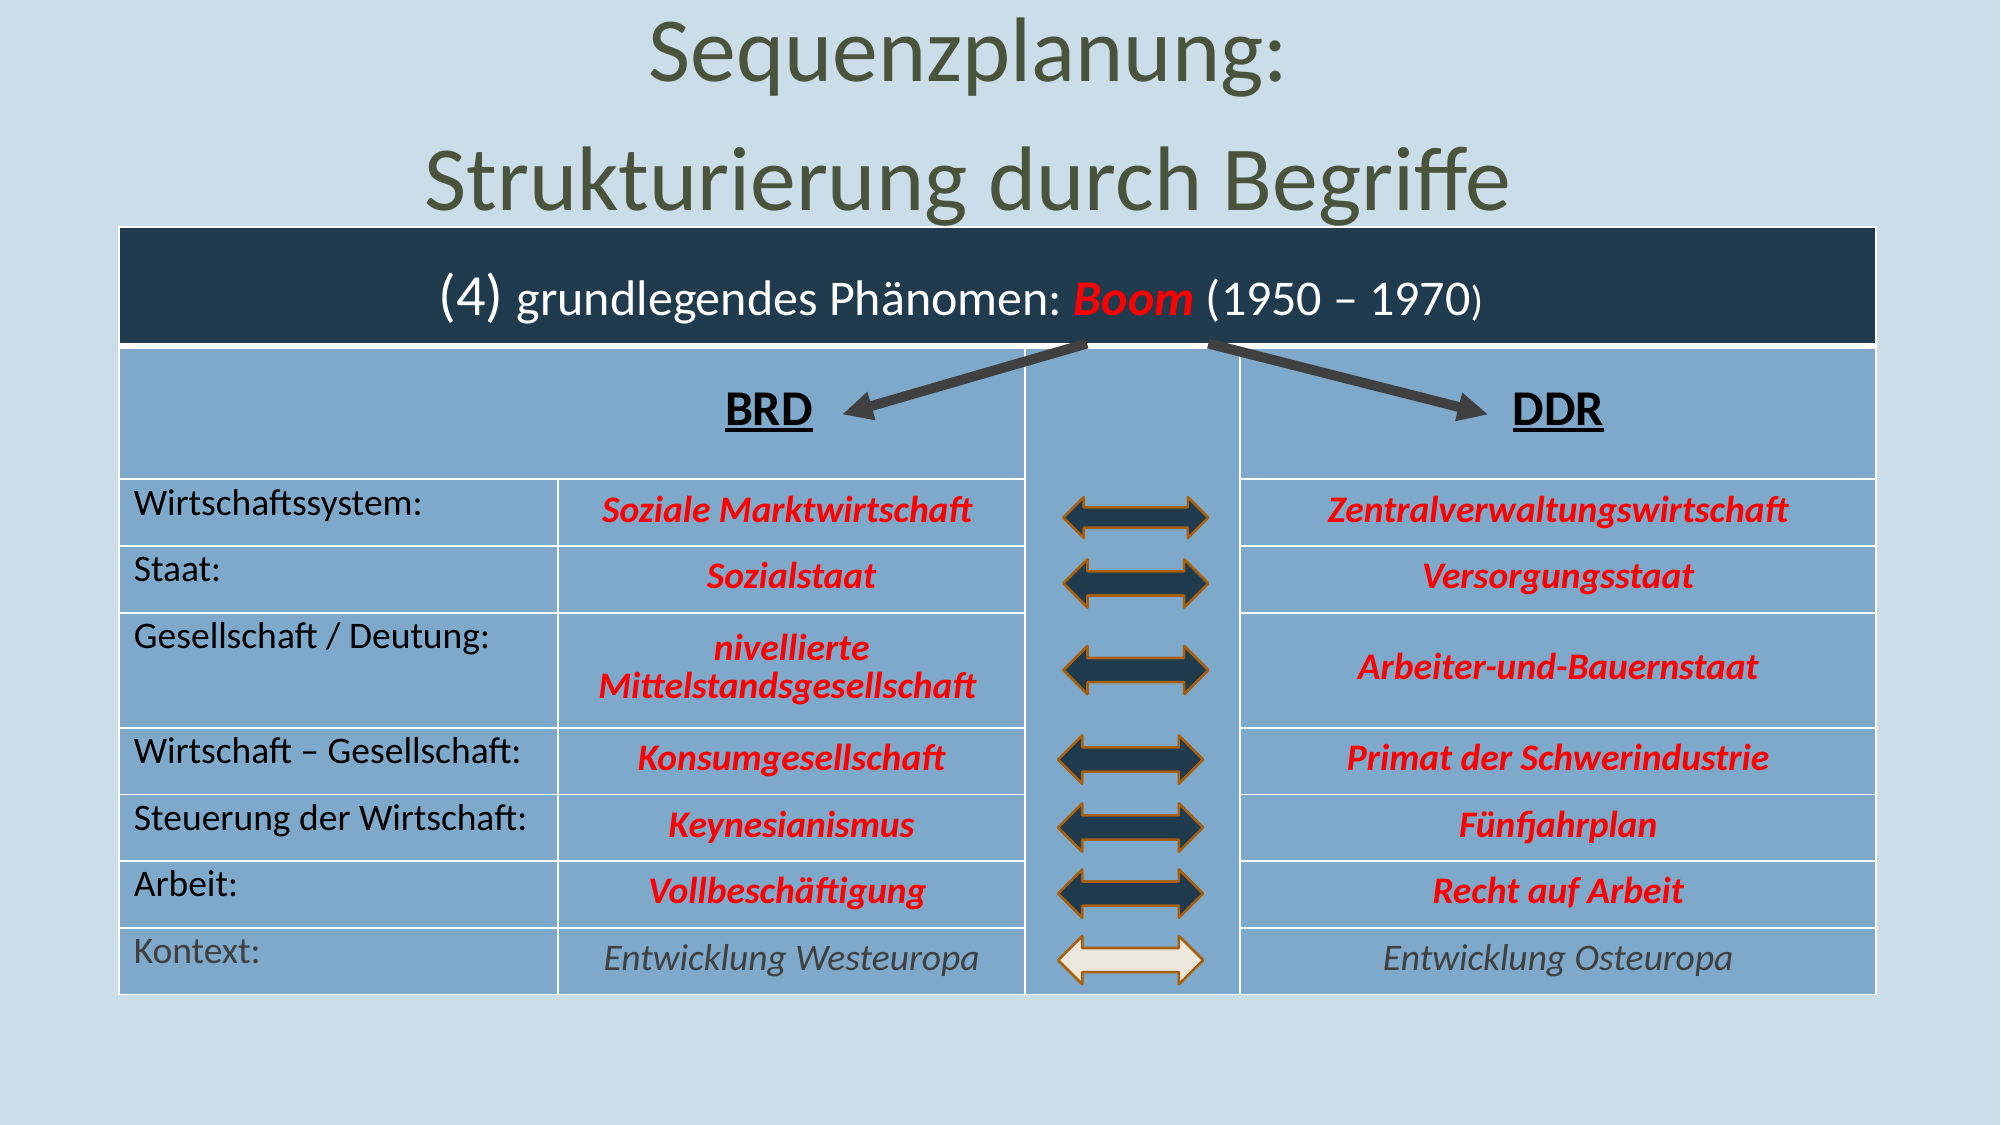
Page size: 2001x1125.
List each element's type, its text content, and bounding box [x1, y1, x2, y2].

table_cell [1026, 349, 1239, 994]
table_cell Wirtschaftssystem: [120, 480, 557, 545]
text_box [1057, 934, 1204, 986]
table_cell Wirtschaft – Gesellschaft: [120, 729, 557, 794]
text_box [1057, 802, 1204, 853]
table_cell Gesellschaft / Deutung: [120, 614, 557, 727]
text_box [1057, 734, 1204, 785]
table_cell BRD [120, 349, 1024, 478]
table_cell Soziale Marktwirtschaft [559, 480, 1024, 545]
text_box [1062, 495, 1210, 540]
table_cell Versorgungsstaat [1241, 547, 1875, 612]
table_cell Fünfjahrplan [1241, 795, 1875, 860]
table_cell Entwicklung Westeuropa [559, 929, 1024, 994]
table_cell nivellierte Mittelstandsgesellschaft [559, 614, 1024, 727]
table_header (4) grundlegendes Phänomen: Boom (1950 – 1970) [120, 228, 1875, 343]
table_cell DDR [1241, 349, 1875, 478]
table_cell Sozialstaat [559, 547, 1024, 612]
table_cell Konsumgesellschaft [559, 729, 1024, 794]
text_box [842, 343, 1088, 415]
text_box [1062, 644, 1210, 696]
table_cell Arbeit: [120, 862, 557, 927]
table_cell Keynesianismus [559, 795, 1024, 860]
table_cell Zentralverwaltungswirtschaft [1241, 480, 1875, 545]
table_cell Vollbeschäftigung [559, 862, 1024, 927]
table_cell Kontext: [120, 929, 557, 994]
table_cell Recht auf Arbeit [1241, 862, 1875, 927]
text_box Sequenzplanung: Strukturierung durch Begriffe [143, 0, 1794, 217]
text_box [1207, 343, 1488, 415]
table_cell Steuerung der Wirtschaft: [120, 795, 557, 860]
table_cell Entwicklung Osteuropa [1241, 929, 1875, 994]
text_box [1062, 558, 1210, 609]
table_cell Staat: [120, 547, 557, 612]
table_cell Arbeiter-und-Bauernstaat [1241, 614, 1875, 727]
table_cell Primat der Schwerindustrie [1241, 729, 1875, 794]
text_box [1057, 868, 1204, 919]
